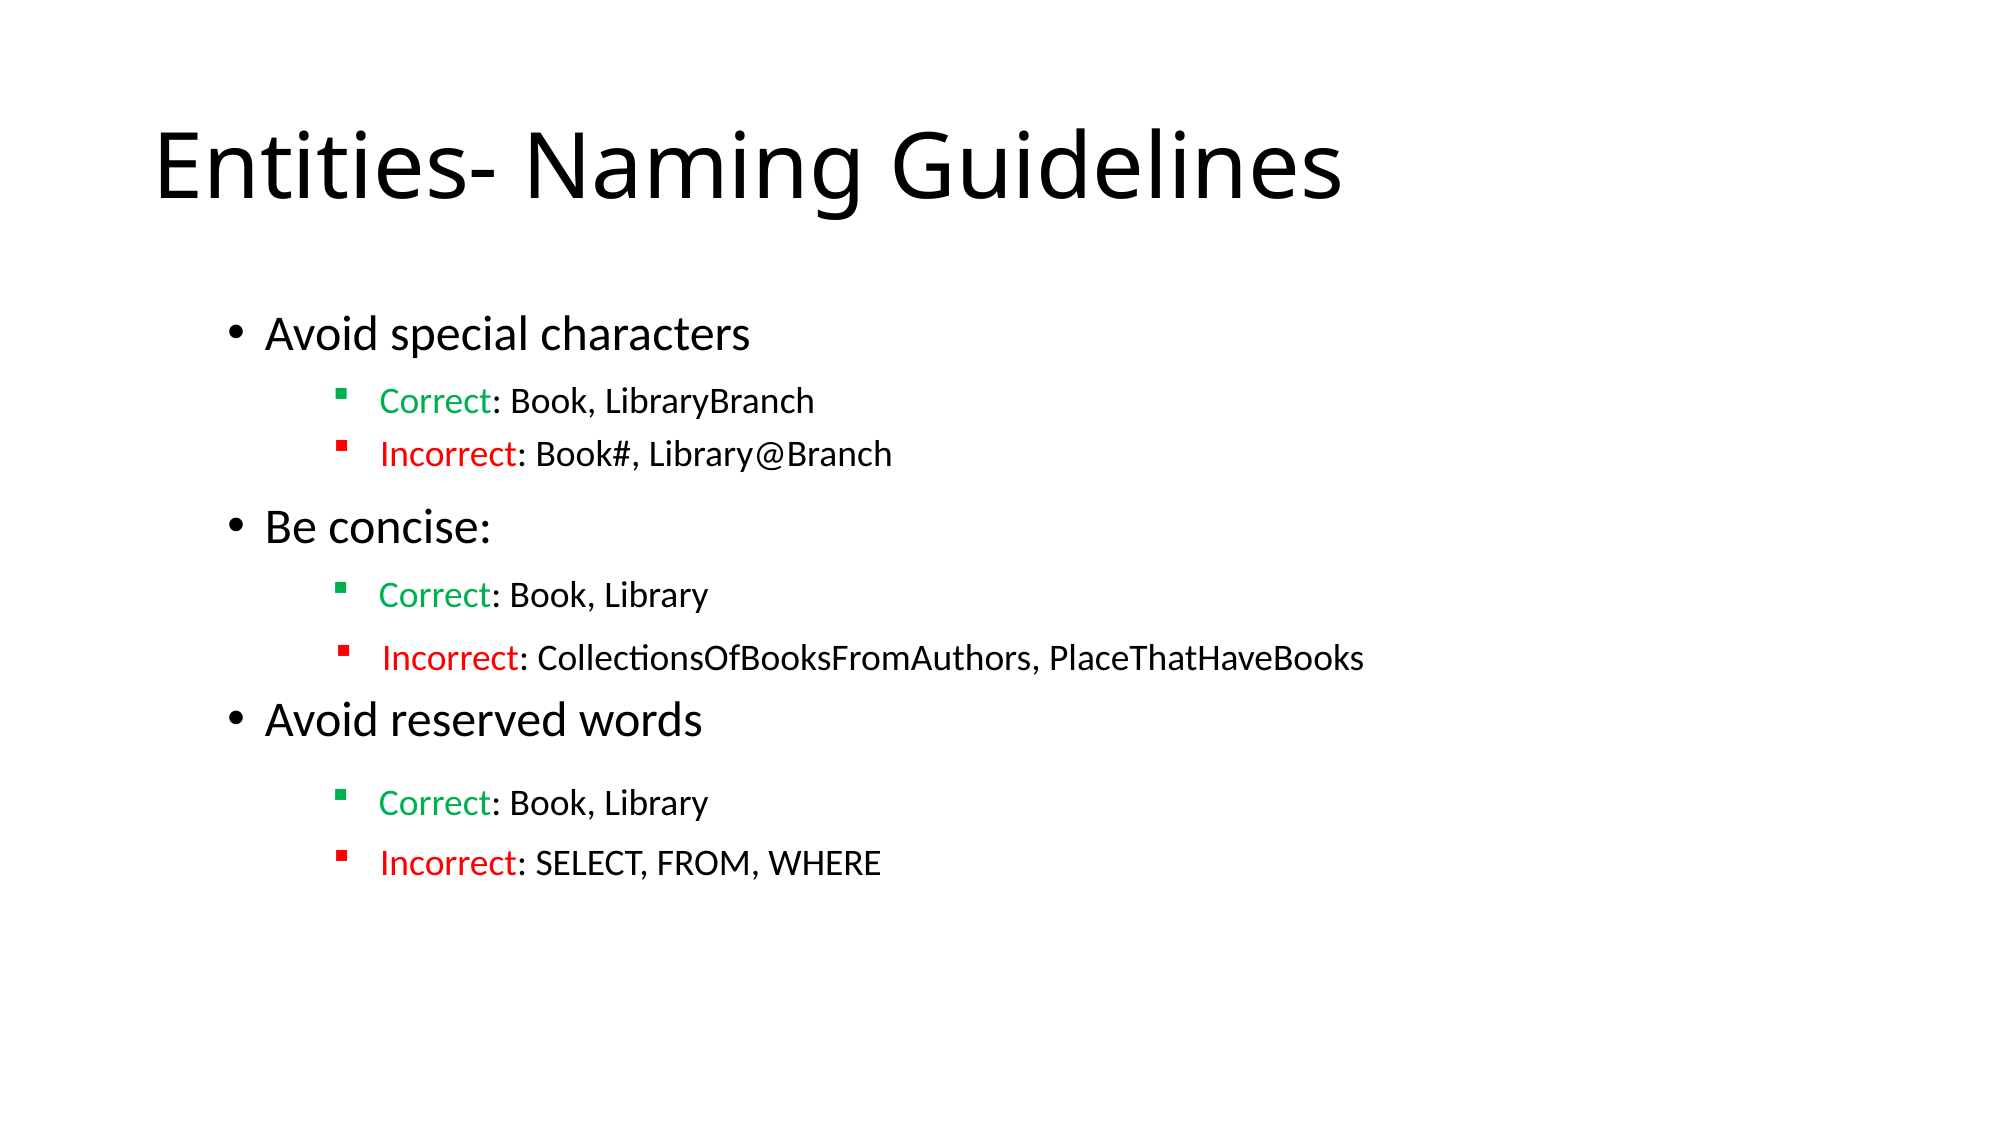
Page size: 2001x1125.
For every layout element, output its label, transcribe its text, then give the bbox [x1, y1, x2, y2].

text_box Correct: Book, Library [317, 562, 724, 623]
text_box Incorrect: CollectionsOfBooksFromAuthors, PlaceThatHaveBooks [320, 626, 1389, 686]
list Avoid special characters Be concise: Avoid reserved words [137, 299, 1863, 1014]
text_box Correct: Book, LibraryBranch [317, 368, 831, 429]
text_box Incorrect: SELECT, FROM, WHERE [318, 830, 897, 891]
text_box Incorrect: Book#, Library@Branch [318, 421, 917, 482]
text_box Correct: Book, Library [317, 770, 724, 830]
title Entities- Naming Guidelines [137, 59, 1863, 278]
